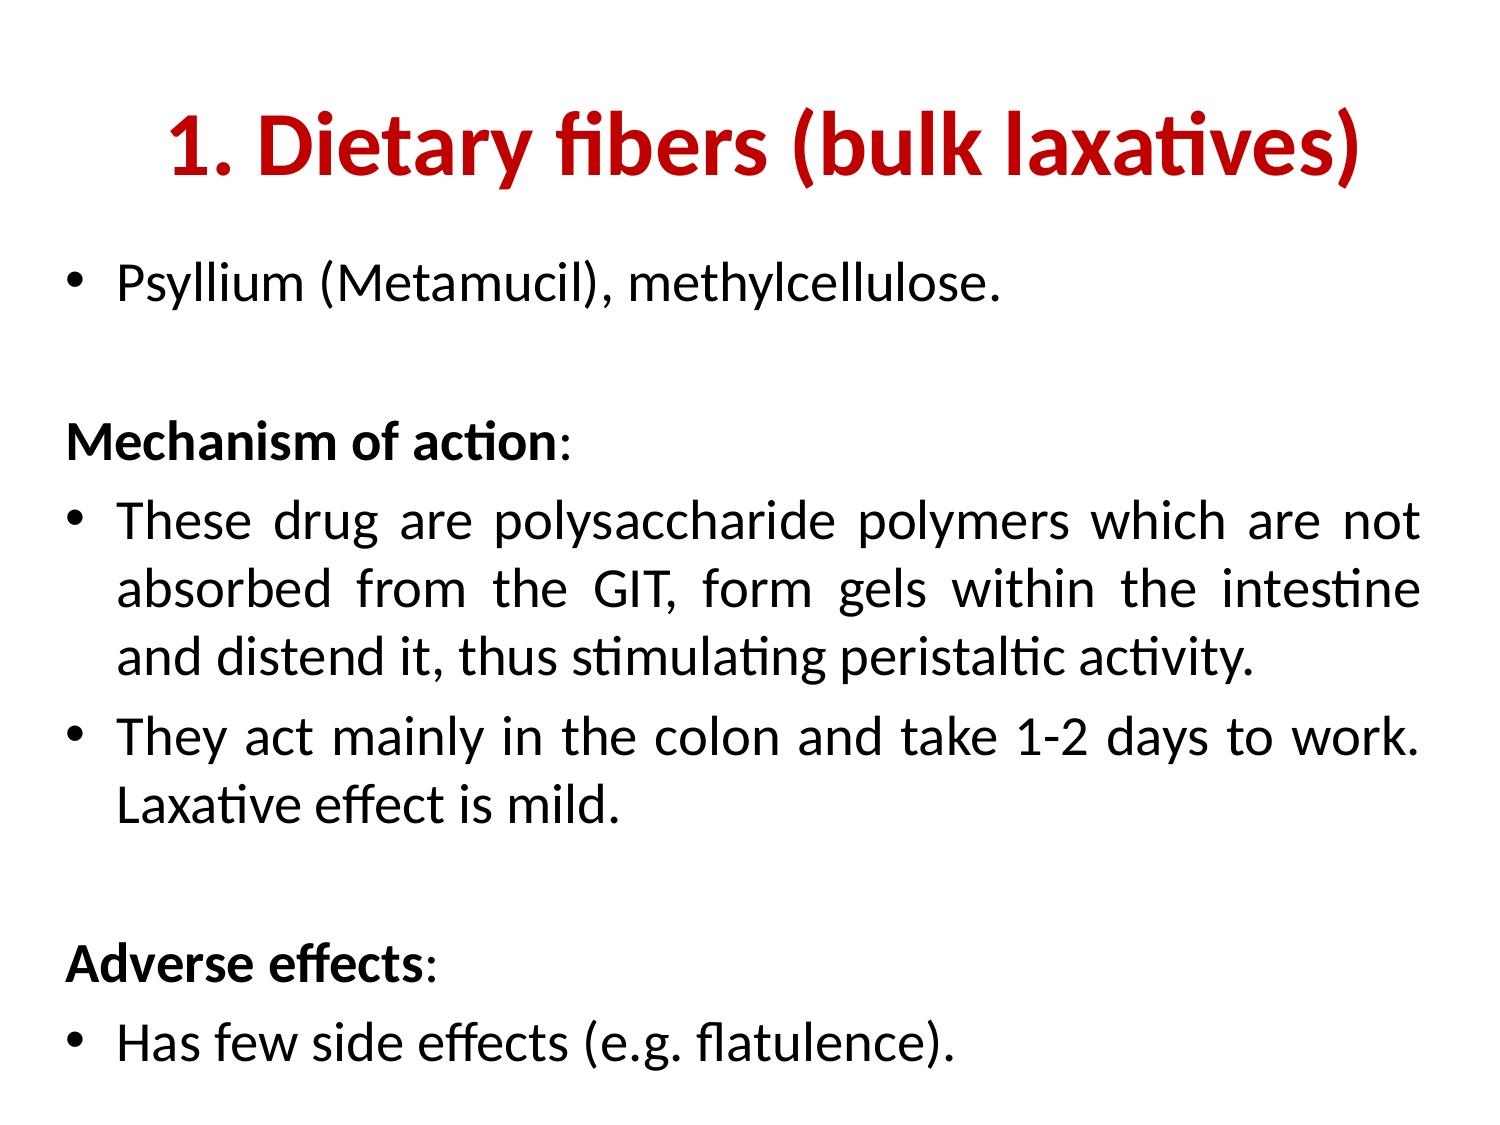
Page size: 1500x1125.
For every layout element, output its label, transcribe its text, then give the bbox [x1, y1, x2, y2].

title 1. Dietary fibers (bulk laxatives) [29, 45, 1500, 233]
list Psyllium (Metamucil), methylcellulose. Mechanism of action: These drug are polysaccharide polymers which are not absorbed from the GIT, form gels within the intestine and distend it, thus stimulating peristaltic activity. They act mainly in the colon and take 1-2 days to work. Laxative effect is mild. Adverse effects: Has few side effects (e.g. flatulence). [50, 237, 1438, 1088]
